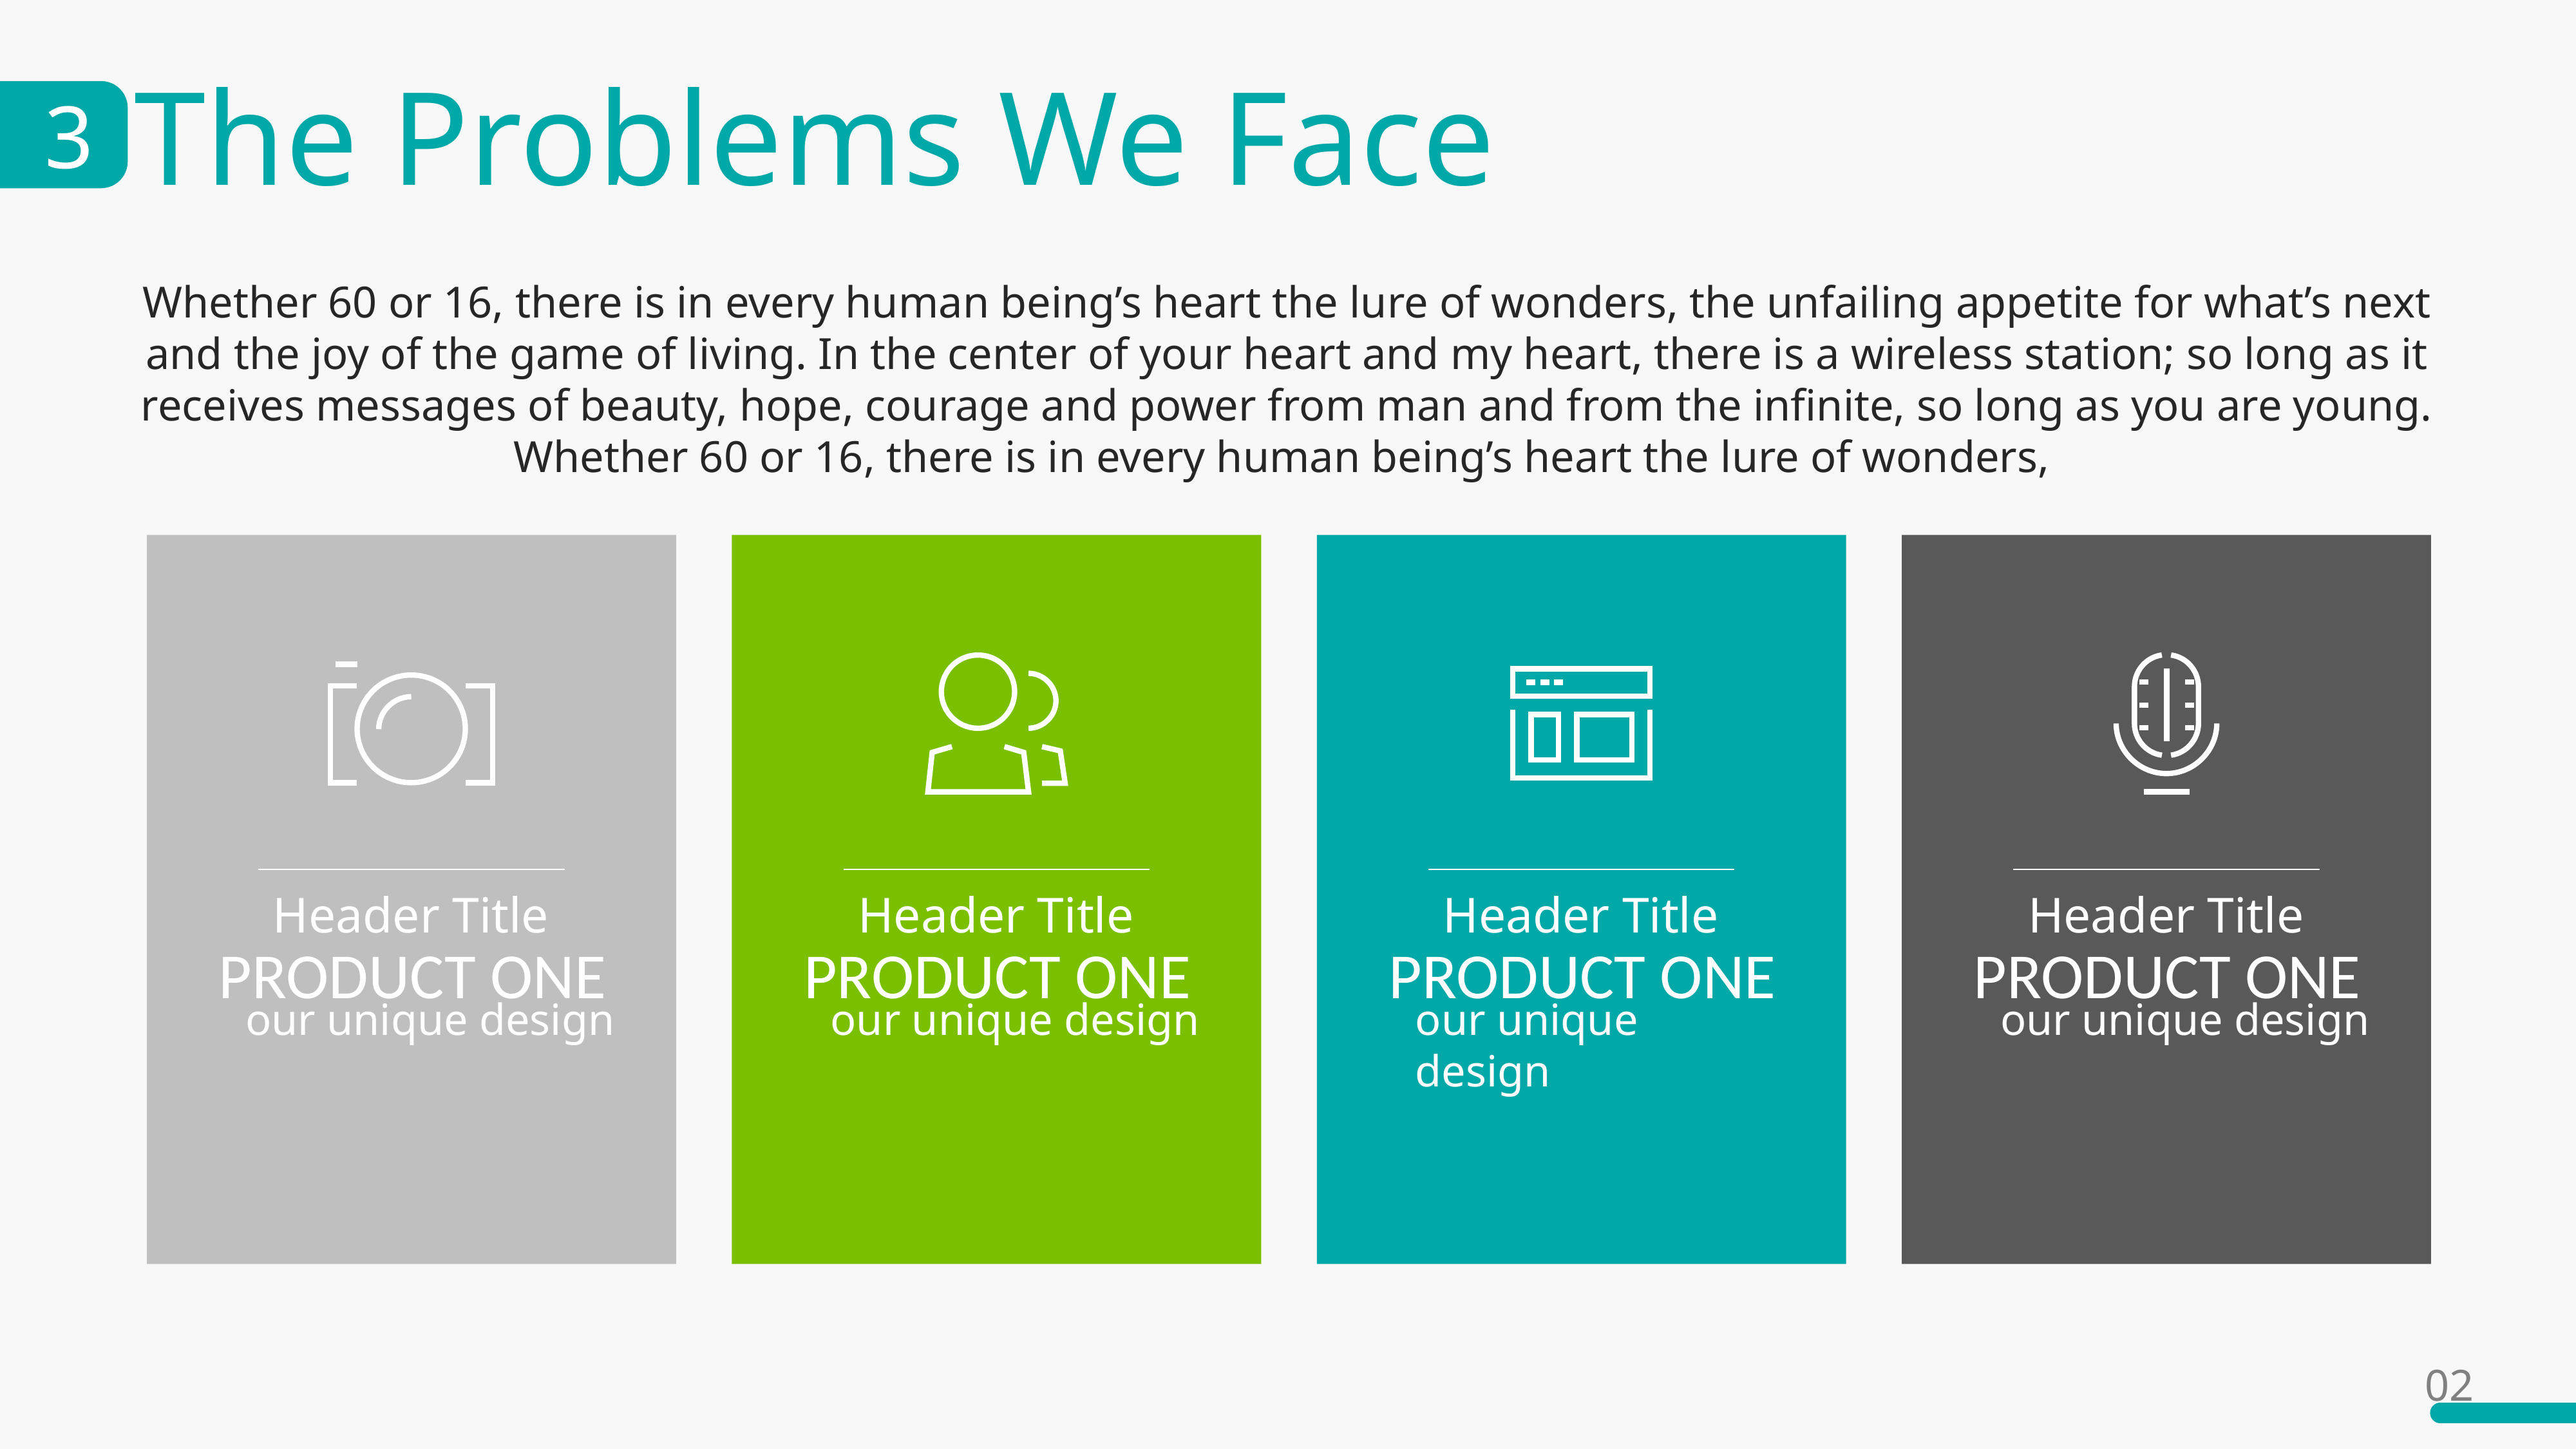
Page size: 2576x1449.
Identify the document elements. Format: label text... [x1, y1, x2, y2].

text_box Whether 60 or 16, there is in every human being’s heart the lure of wonders, the unfailing appetite for what’s next and the joy of the game of living. In the center of your heart and my heart, there is a wireless station; so long as it receives messages of beauty, hope, courage and power from man and from the infinite, so long as you are young. Whether 60 or 16, there is in every human being’s heart the lure of wonders, [115, 265, 2460, 491]
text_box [2414, 1348, 2576, 1419]
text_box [146, 535, 677, 1264]
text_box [0, 72, 128, 196]
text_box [1901, 535, 2432, 1264]
text_box The Problems We Face [124, 46, 1505, 221]
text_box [1316, 535, 1846, 1264]
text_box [732, 535, 1262, 1264]
